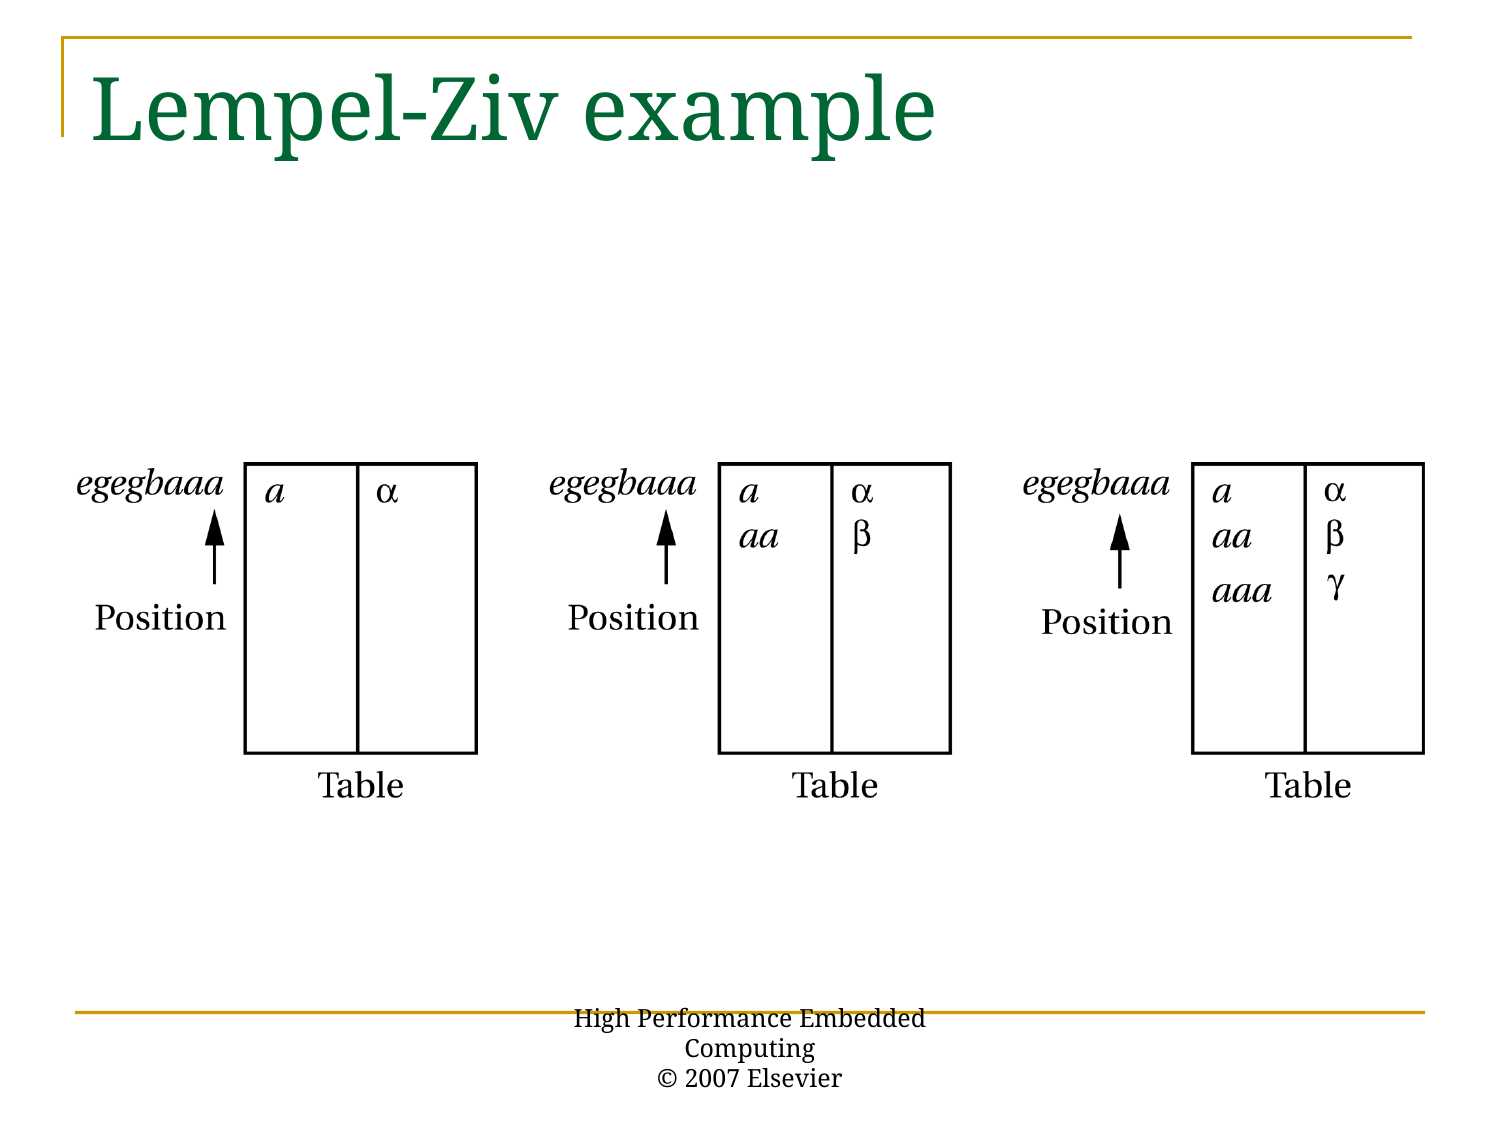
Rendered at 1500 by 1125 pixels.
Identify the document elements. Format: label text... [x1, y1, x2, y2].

title Lempel-Ziv example [75, 45, 1425, 233]
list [74, 462, 1426, 806]
footer High Performance Embedded Computing © 2007 Elsevier [512, 1025, 988, 1100]
